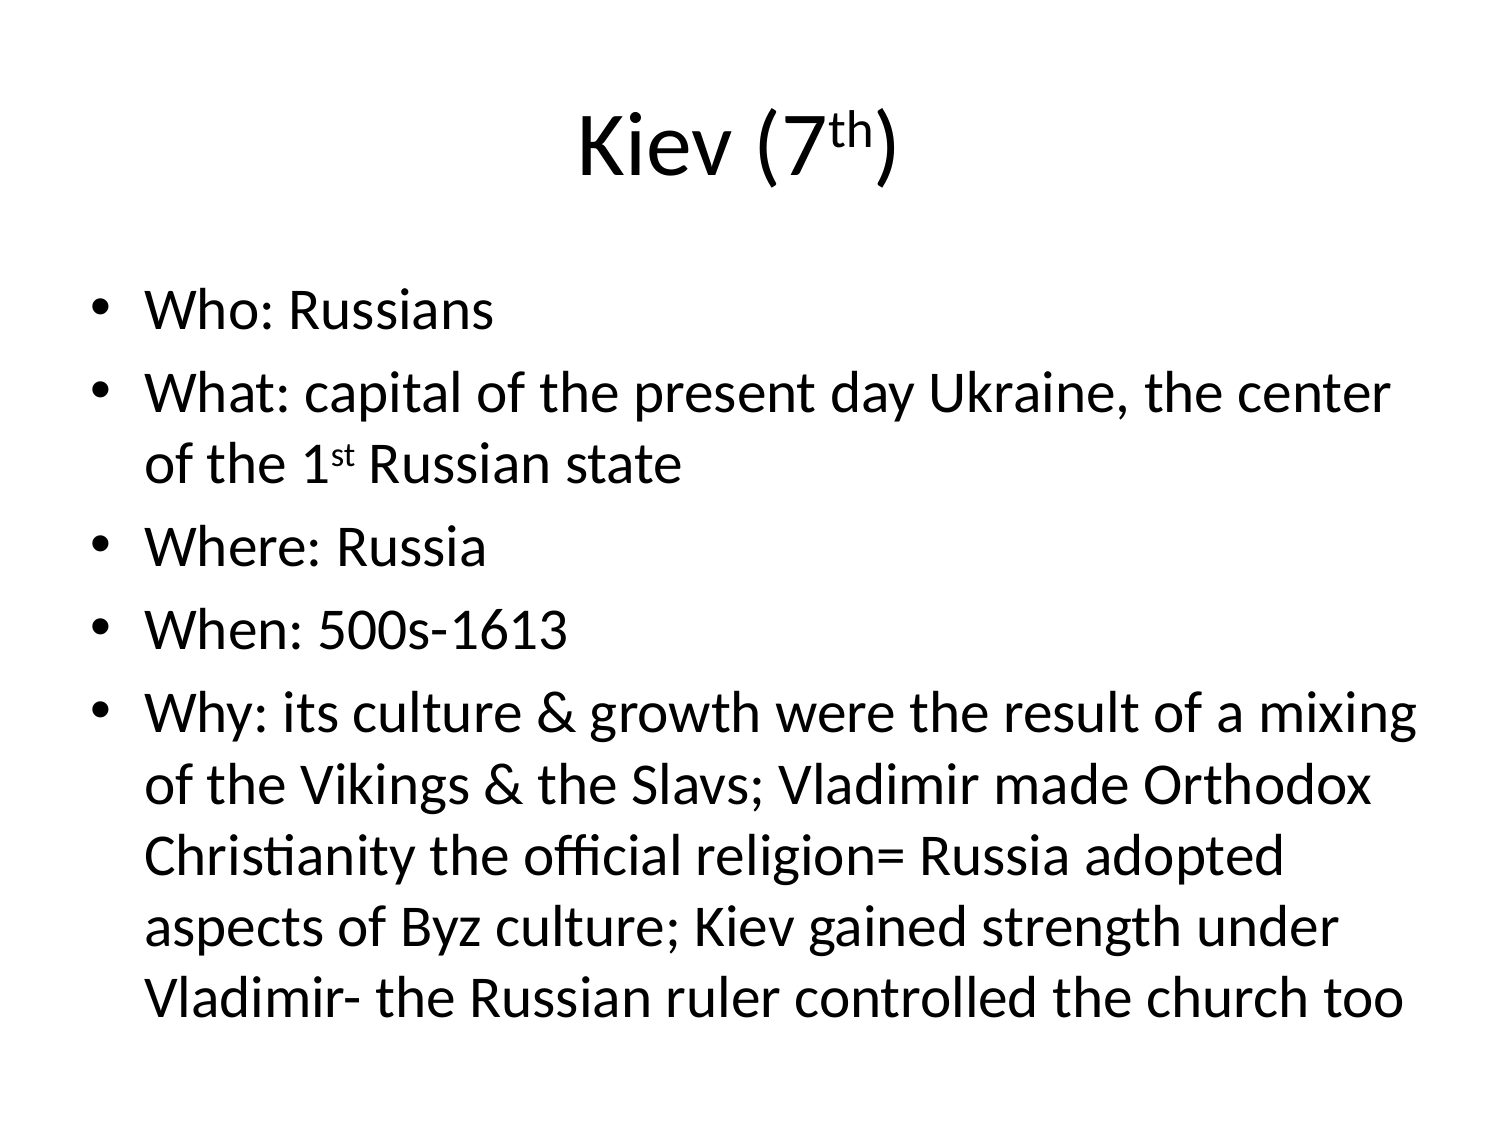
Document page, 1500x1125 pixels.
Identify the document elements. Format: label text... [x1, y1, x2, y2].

title Kiev (7th) [75, 45, 1425, 233]
list Who: Russians What: capital of the present day Ukraine, the center of the 1st Russian state Where: Russia When: 500s-1613 Why: its culture & growth were the result of a mixing of the Vikings & the Slavs; Vladimir made Orthodox Christianity the official religion= Russia adopted aspects of Byz culture; Kiev gained strength under Vladimir- the Russian ruler controlled the church too [75, 262, 1438, 1063]
